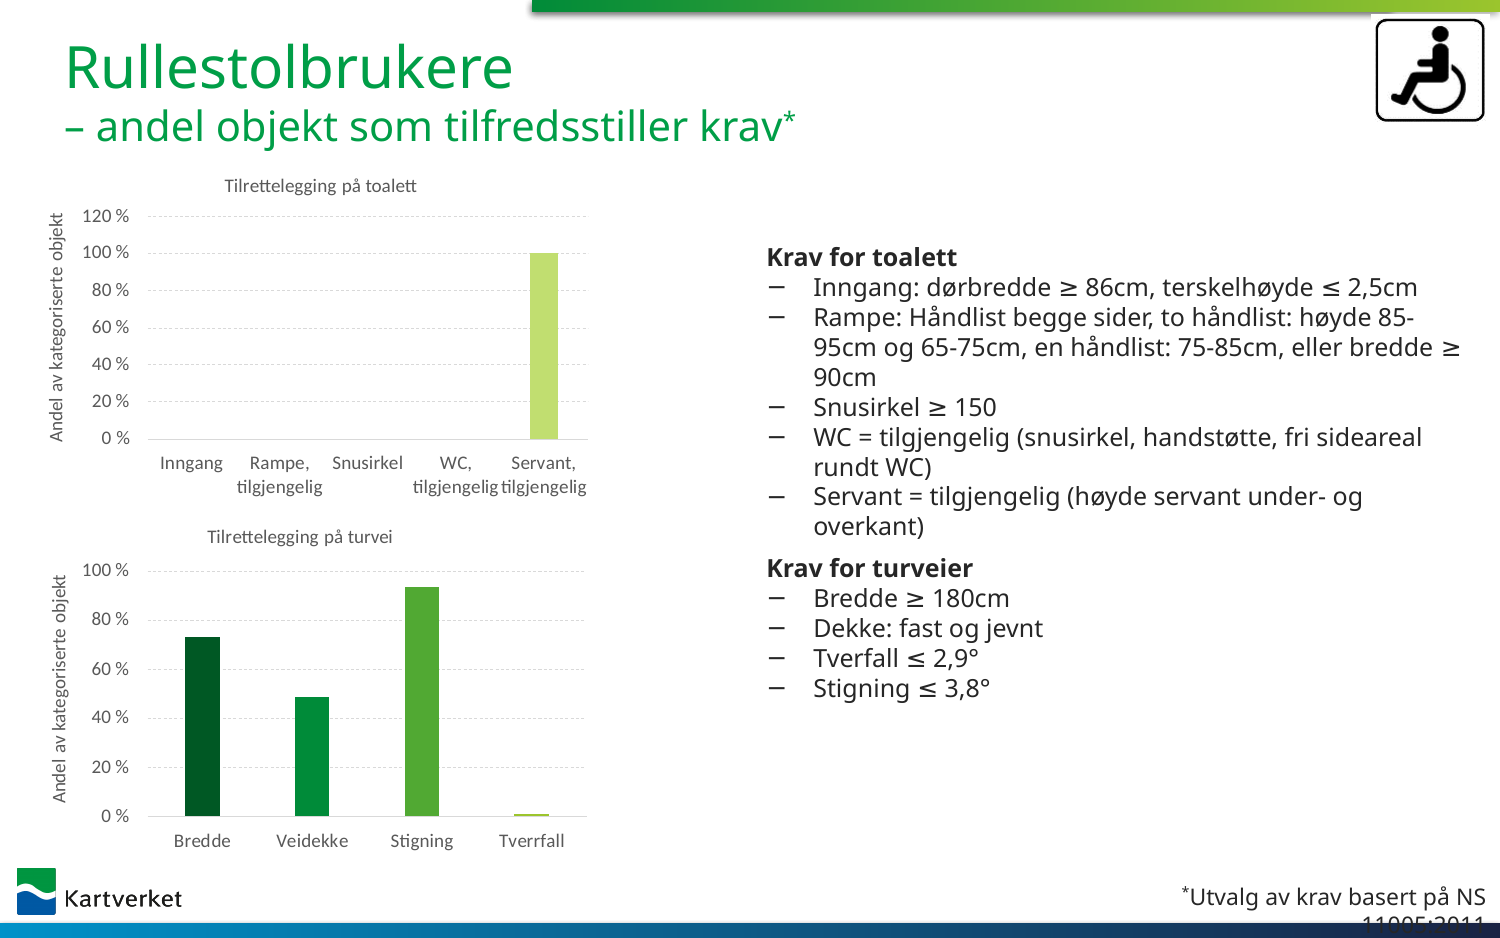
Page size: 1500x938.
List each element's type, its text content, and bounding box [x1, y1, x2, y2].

text_box *Utvalg av krav basert på NS 11005:2011 [1068, 873, 1500, 938]
picture [41, 520, 598, 859]
picture [41, 166, 599, 505]
text_box Krav for toalett Inngang: dørbredde ≥ 86cm, terskelhøyde ≤ 2,5cm Rampe: Håndlist begge sider, to håndlist: høyde 85-95cm og 65-75cm, en håndlist: 75-85cm, eller bredde ≥ 90cm Snusirkel ≥ 150 WC = tilgjengelig (snusirkel, handstøtte, fri sideareal rundt WC) Servant = tilgjengelig (høyde servant under- og overkant) [751, 234, 1483, 545]
text_box Rullestolbrukere – andel objekt som tilfredsstiller krav* [49, 14, 1431, 158]
text_box Krav for turveier Bredde ≥ 180cm Dekke: fast og jevnt Tverfall ≤ 2,9° Stigning ≤ 3,8° [751, 545, 1483, 710]
picture [1371, 13, 1491, 127]
